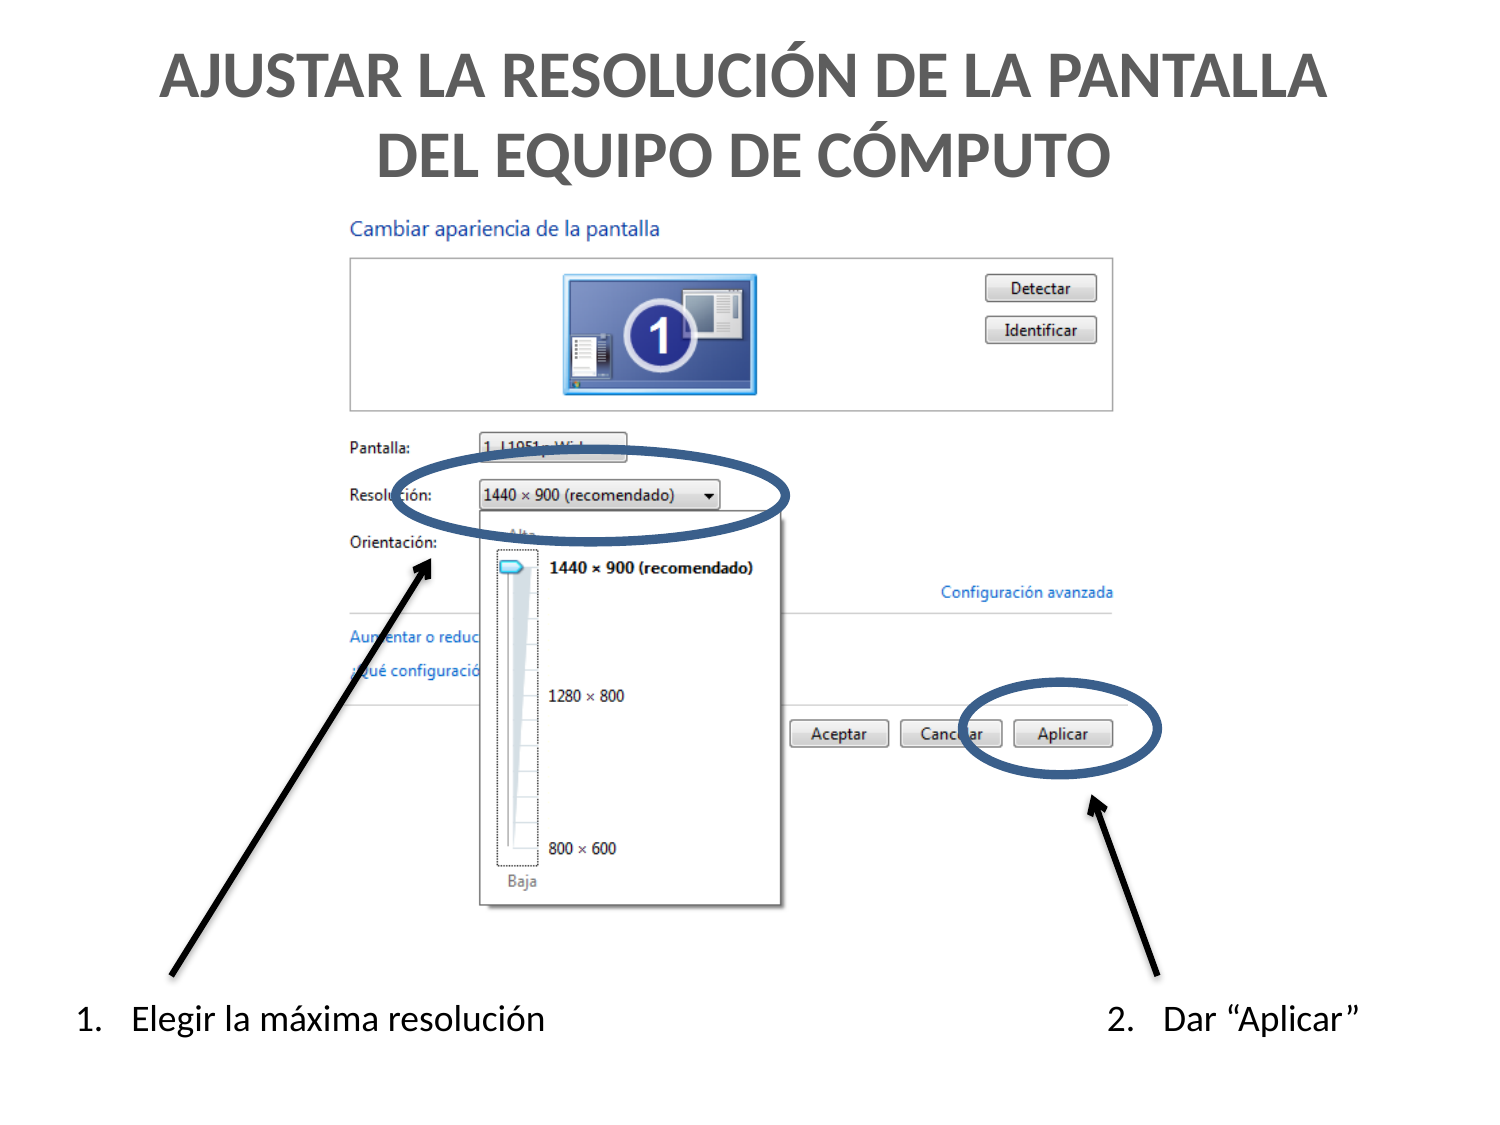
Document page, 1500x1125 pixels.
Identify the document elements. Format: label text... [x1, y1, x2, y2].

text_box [170, 557, 432, 977]
text_box AJUSTAR LA RESOLUCIÓN DE LA PANTALLA DEL EQUIPO DE CÓMPUTO [143, 23, 1344, 199]
text_box Elegir la máxima resolución [60, 986, 561, 1046]
text_box [1132, 694, 1160, 762]
text_box Dar “Aplicar” [1092, 986, 1376, 1046]
picture [343, 198, 1129, 929]
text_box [1091, 794, 1158, 977]
